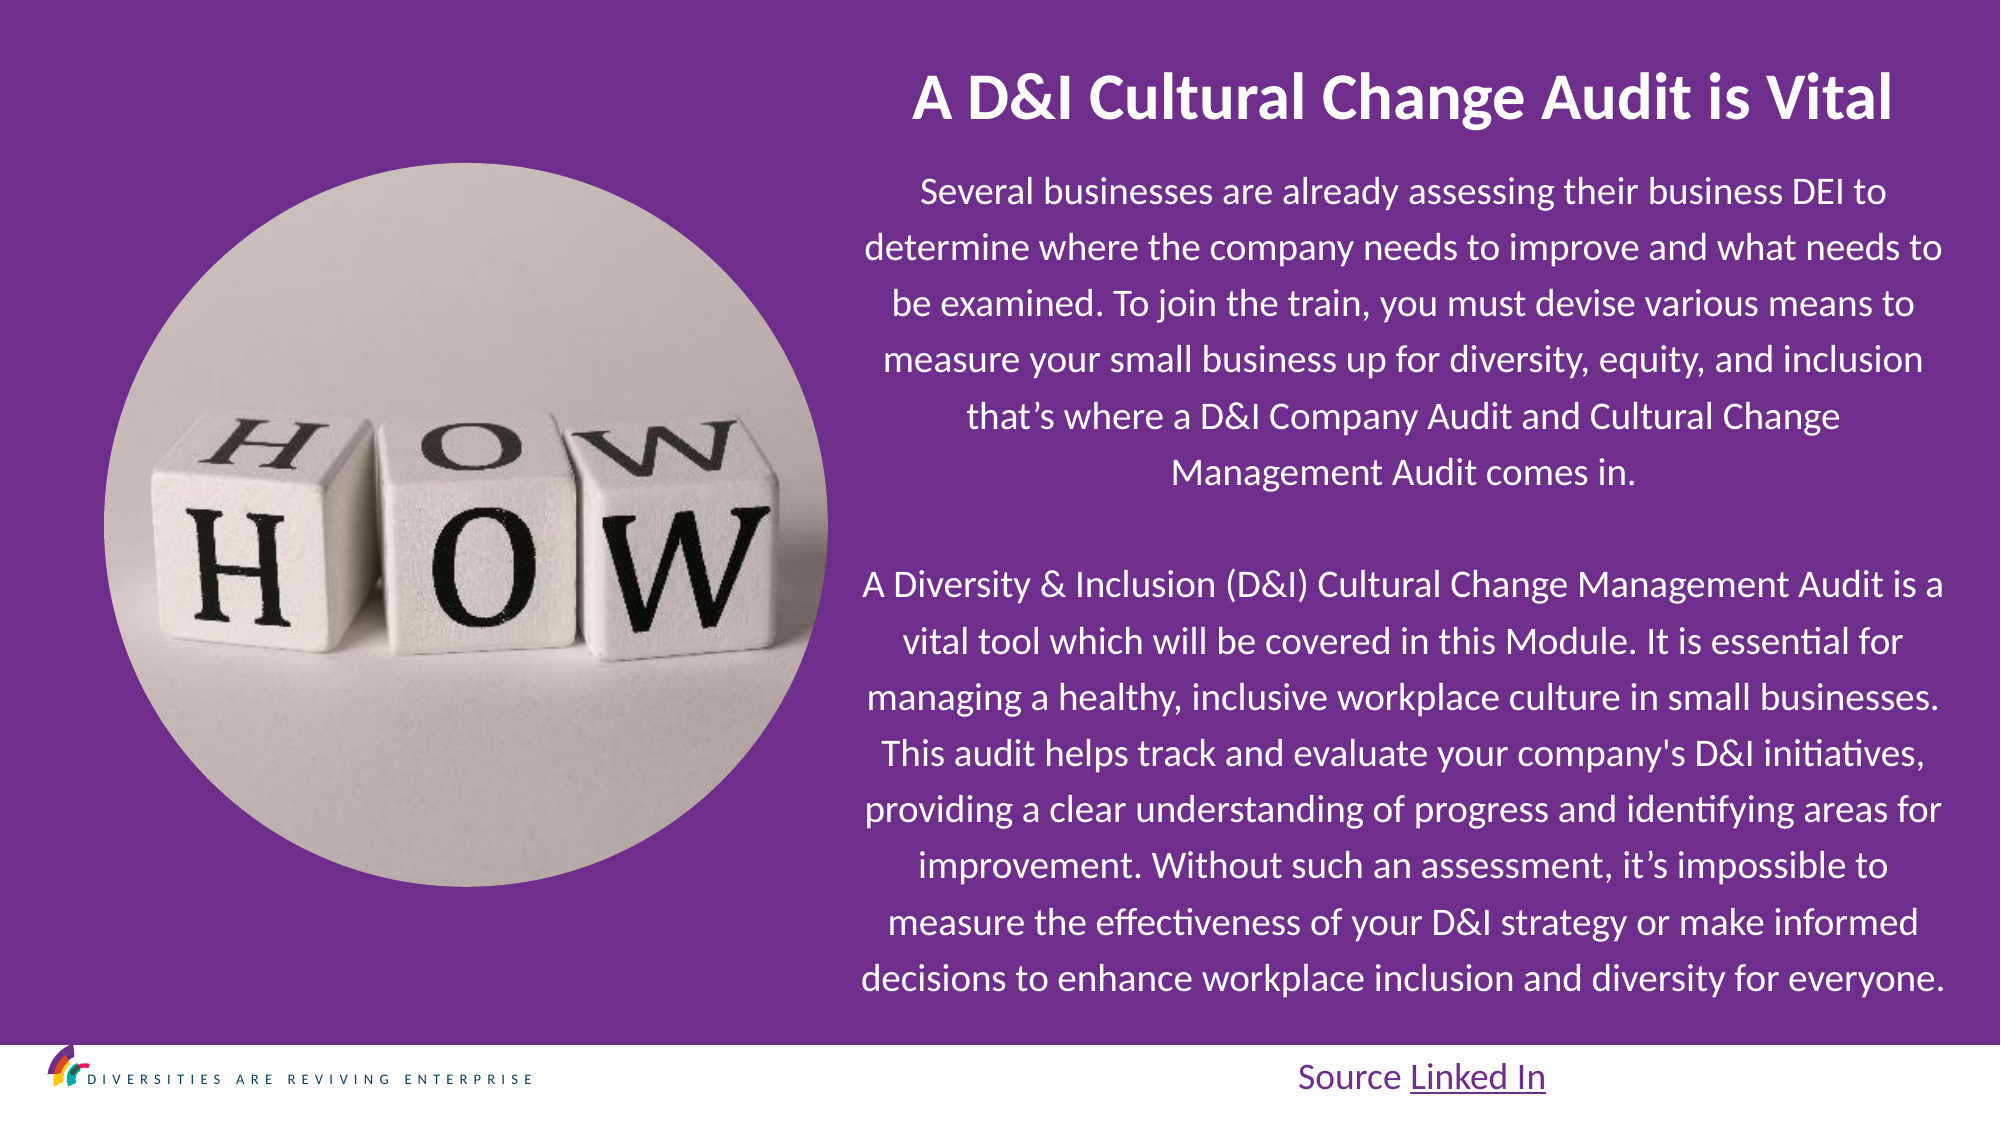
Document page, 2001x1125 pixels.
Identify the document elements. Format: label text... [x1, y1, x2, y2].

picture [103, 162, 828, 887]
text_box Source Linked In [1283, 1044, 1562, 1104]
list A D&I Cultural Change Audit is Vital [866, 20, 1942, 148]
list Several businesses are already assessing their business DEI to determine where the company needs to improve and what needs to be examined. To join the train, you must devise various means to measure your small business up for diversity, equity, and inclusion that’s where a D&I Company Audit and Cultural Change Management Audit comes in. A Diversity & Inclusion (D&I) Cultural Change Management Audit is a vital tool which will be covered in this Module. It is essential for managing a healthy, inclusive workplace culture in small businesses. This audit helps track and evaluate your company's D&I initiatives, providing a clear understanding of progress and identifying areas for improvement. Without such an assessment, it’s impossible to measure the effectiveness of your D&I strategy or make informed decisions to enhance workplace inclusion and diversity for everyone. [844, 148, 1964, 1018]
